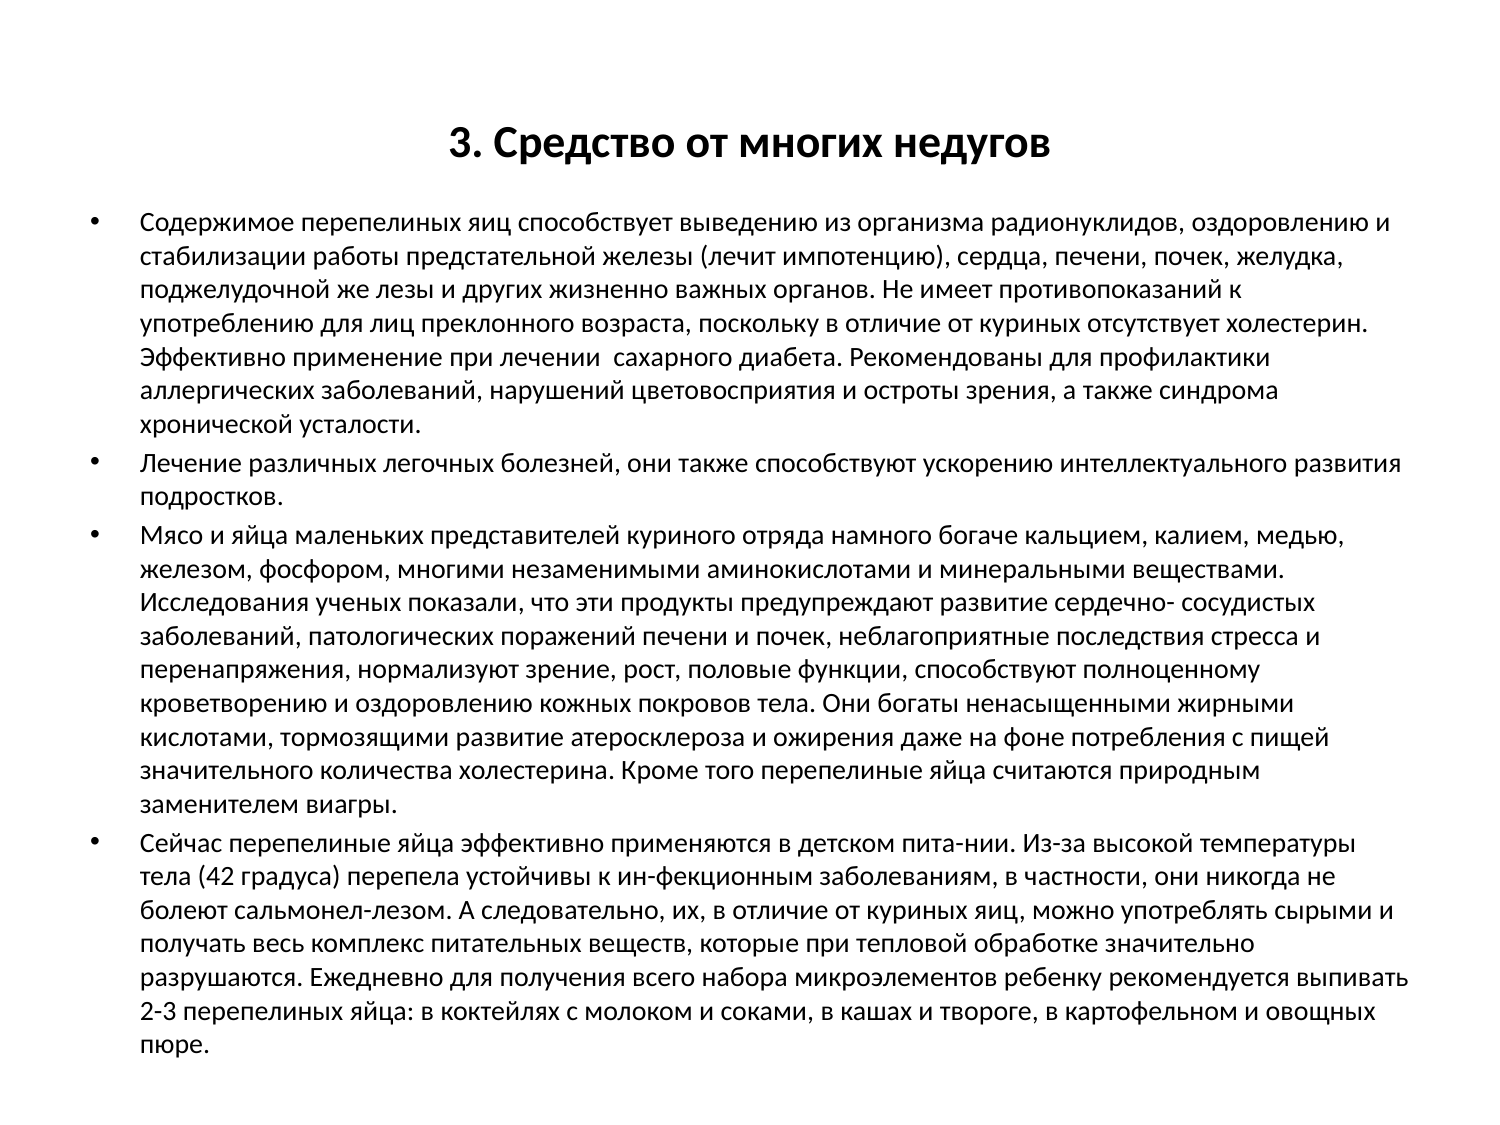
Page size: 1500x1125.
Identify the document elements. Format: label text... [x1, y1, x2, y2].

title 3. Средство от многих недугов [75, 45, 1425, 196]
list Содержимое перепелиных яиц способствует выведению из организма радионуклидов, оздоровлению и стабилизации работы предстательной железы (лечит импотенцию), сердца, печени, почек, желудка, поджелудочной же лезы и других жизненно важных органов. Не имеет противопоказаний к употреблению для лиц преклонного возраста, поскольку в отличие от куриных отсутствует холестерин. Эффективно применение при лечении сахарного диабета. Рекомендованы для профилактики аллергических заболеваний, нарушений цветовосприятия и остроты зрения, а также синдрома хронической усталости. Лечение различных легочных болезней, они также способствуют ускорению интеллектуального развития подростков. Мясо и яйца маленьких представителей куриного отряда намного богаче кальцием, калием, медью, железом, фосфором, многими незаменимыми аминокислотами и минеральными веществами. Исследования ученых показали, что эти продукты предупреждают развитие сердечно- сосудистых заболеваний, патологических поражений печени и почек, неблагоприятные последствия стресса и перенапряжения, нормализуют зрение, рост, половые функции, способствуют полноценному кроветворению и оздоровлению кожных покровов тела. Они богаты ненасыщенными жирными кислотами, тормозящими развитие атеросклероза и ожирения даже на фоне потребления с пищей значительного количества холестерина. Кроме того перепелиные яйца считаются природным заменителем виагры. Сейчас перепелиные яйца эффективно применяются в детском пита-нии. Из-за высокой температуры тела (42 градуса) перепела устойчивы к ин-фекционным заболеваниям, в частности, они никогда не болеют сальмонел-лезом. А следовательно, их, в отличие от куриных яиц, можно употреблять сырыми и получать весь комплекс питательных веществ, которые при тепловой обработке значительно разрушаются. Ежедневно для получения всего набора микроэлементов ребенку рекомендуется выпивать 2-3 перепелиных яйца: в коктейлях с молоком и соками, в кашах и твороге, в картофельном и овощных пюре. [75, 196, 1425, 1071]
